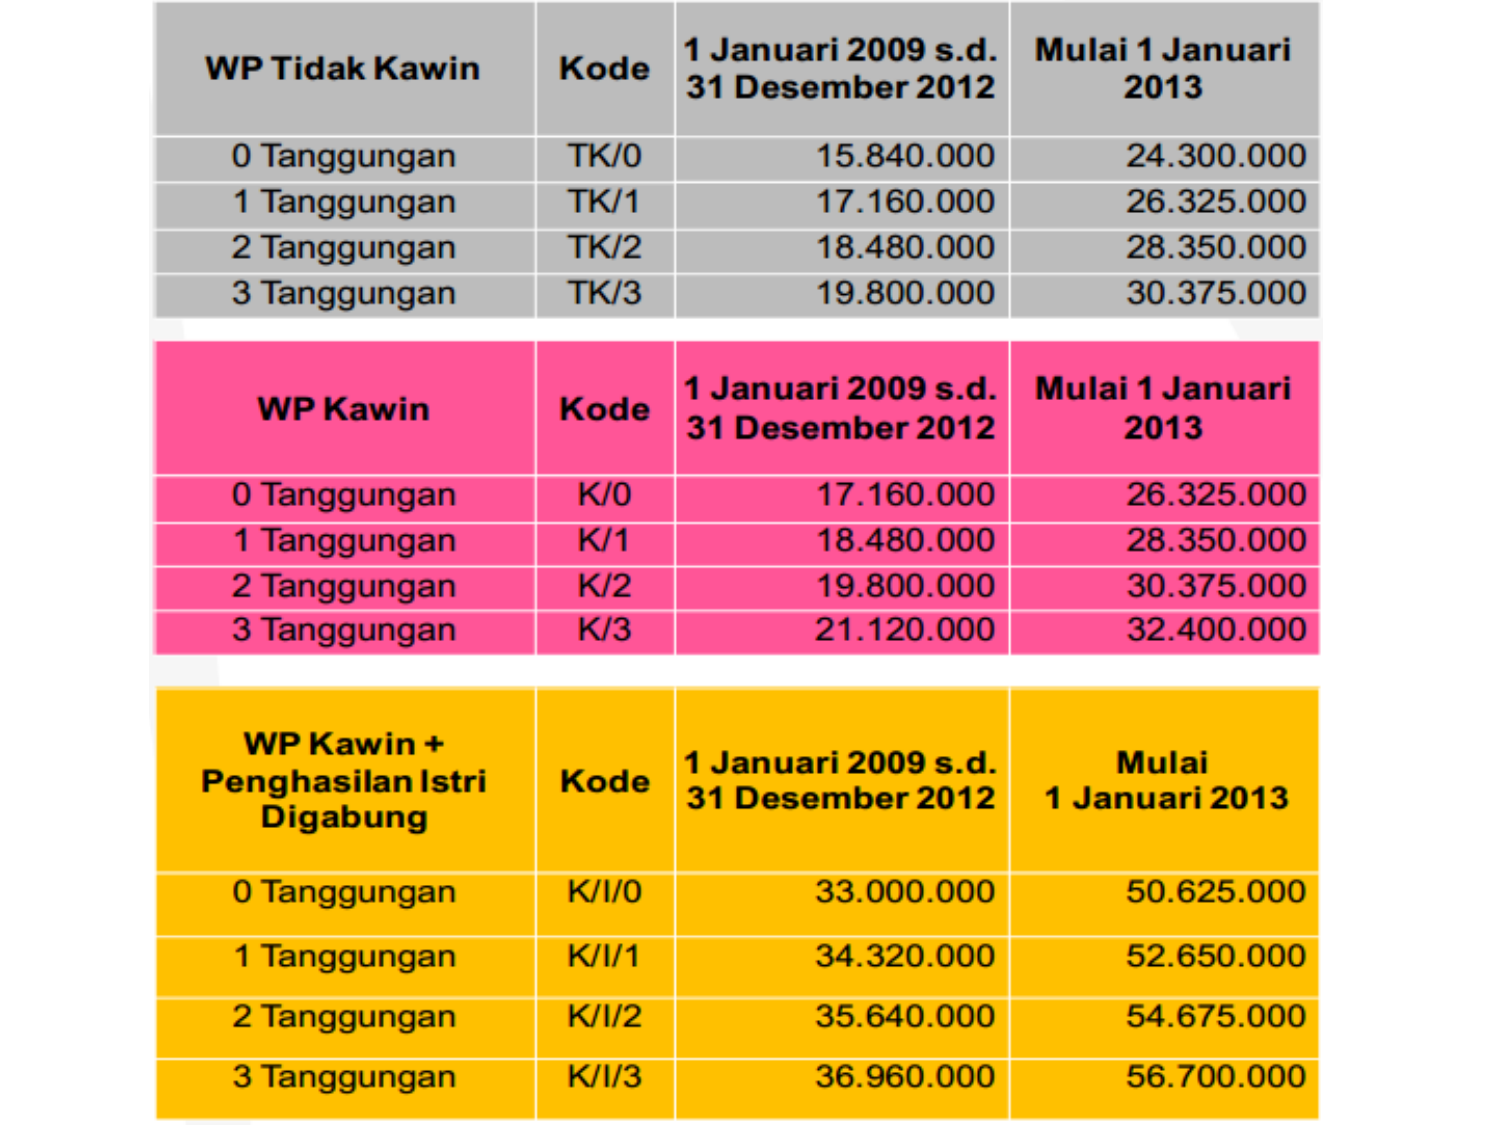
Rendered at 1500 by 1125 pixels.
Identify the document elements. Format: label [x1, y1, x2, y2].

picture [149, 0, 1323, 1125]
